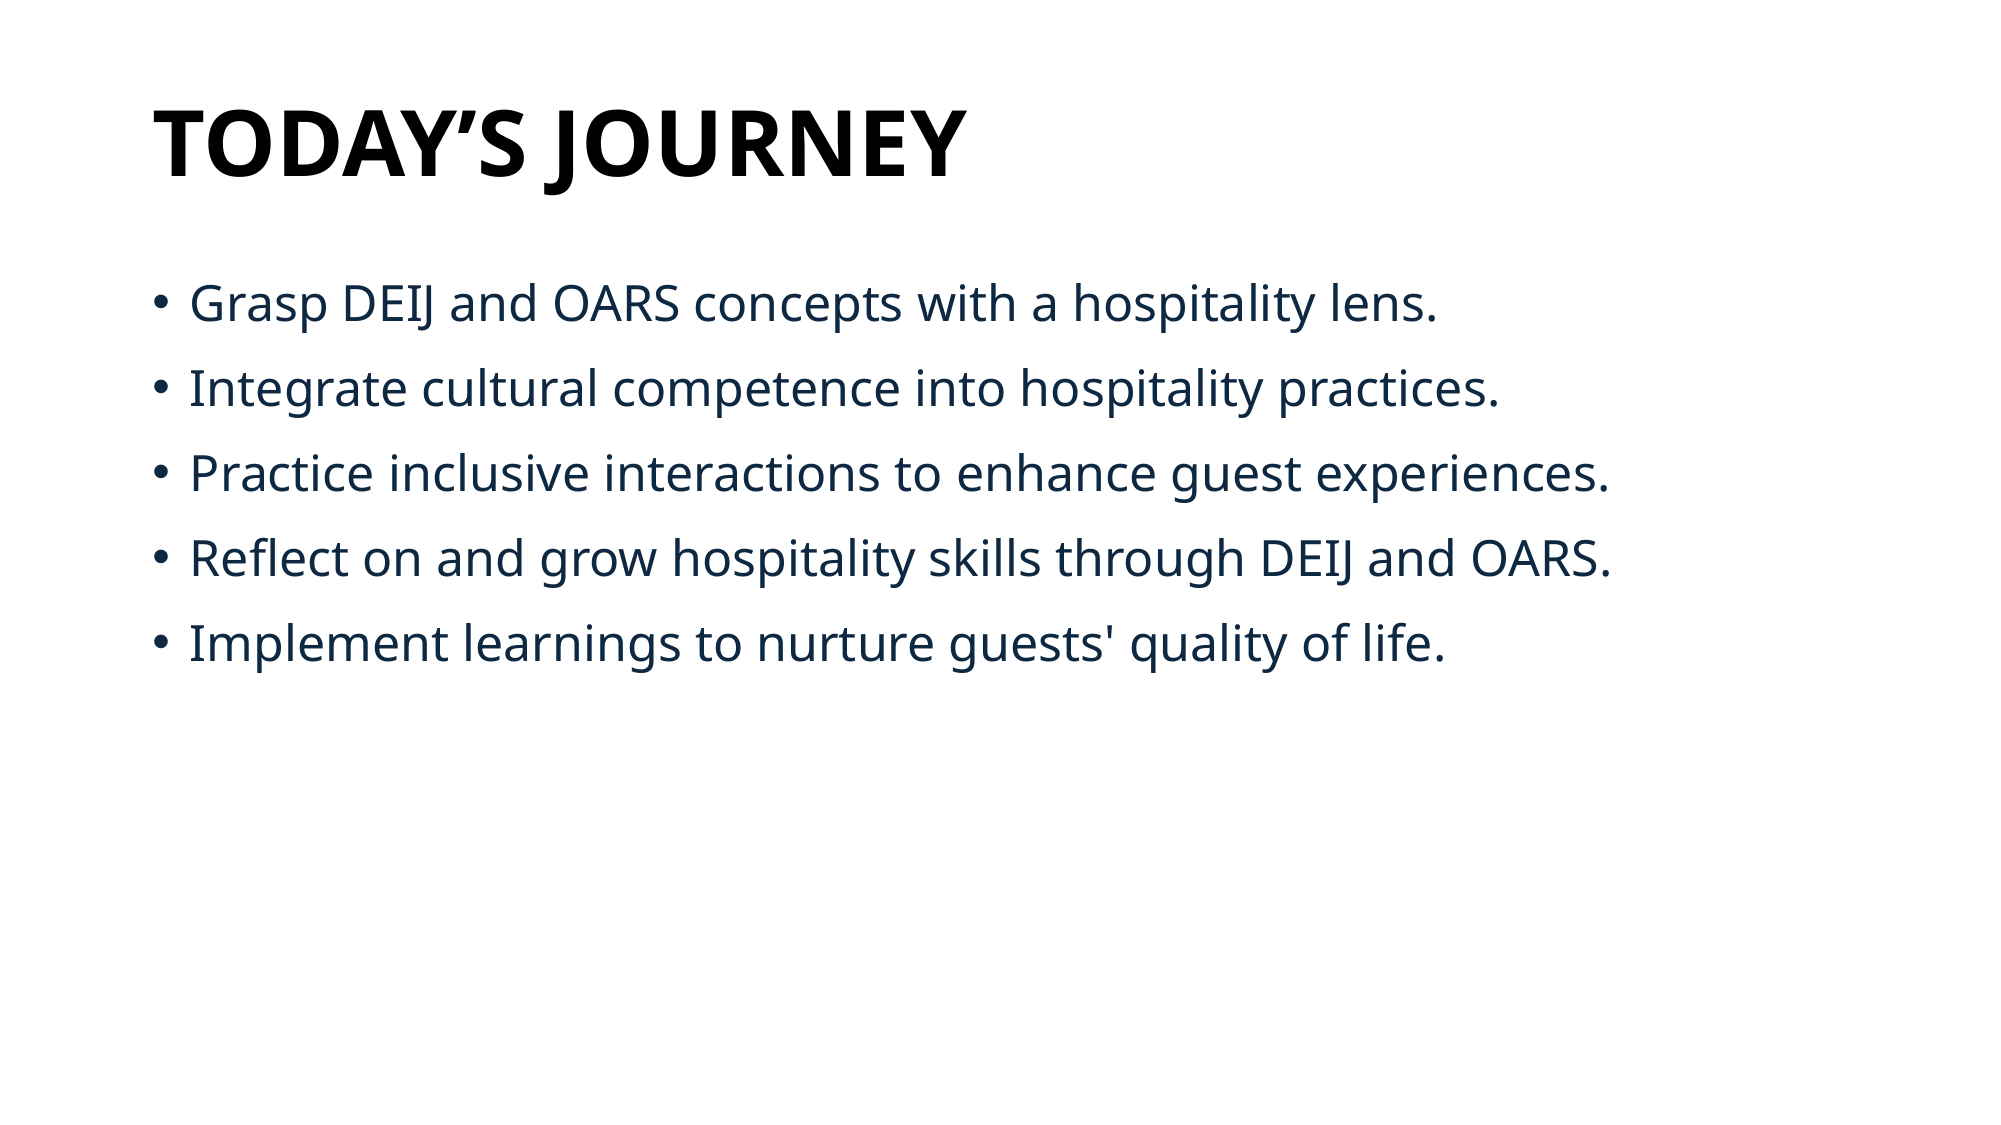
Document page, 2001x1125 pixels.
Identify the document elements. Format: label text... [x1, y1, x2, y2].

title TODAY’S JOURNEY [137, 59, 1863, 235]
list Grasp DEIJ and OARS concepts with a hospitality lens. Integrate cultural competence into hospitality practices. Practice inclusive interactions to enhance guest experiences. Reflect on and grow hospitality skills through DEIJ and OARS. Implement learnings to nurture guests' quality of life. [137, 263, 1863, 1014]
